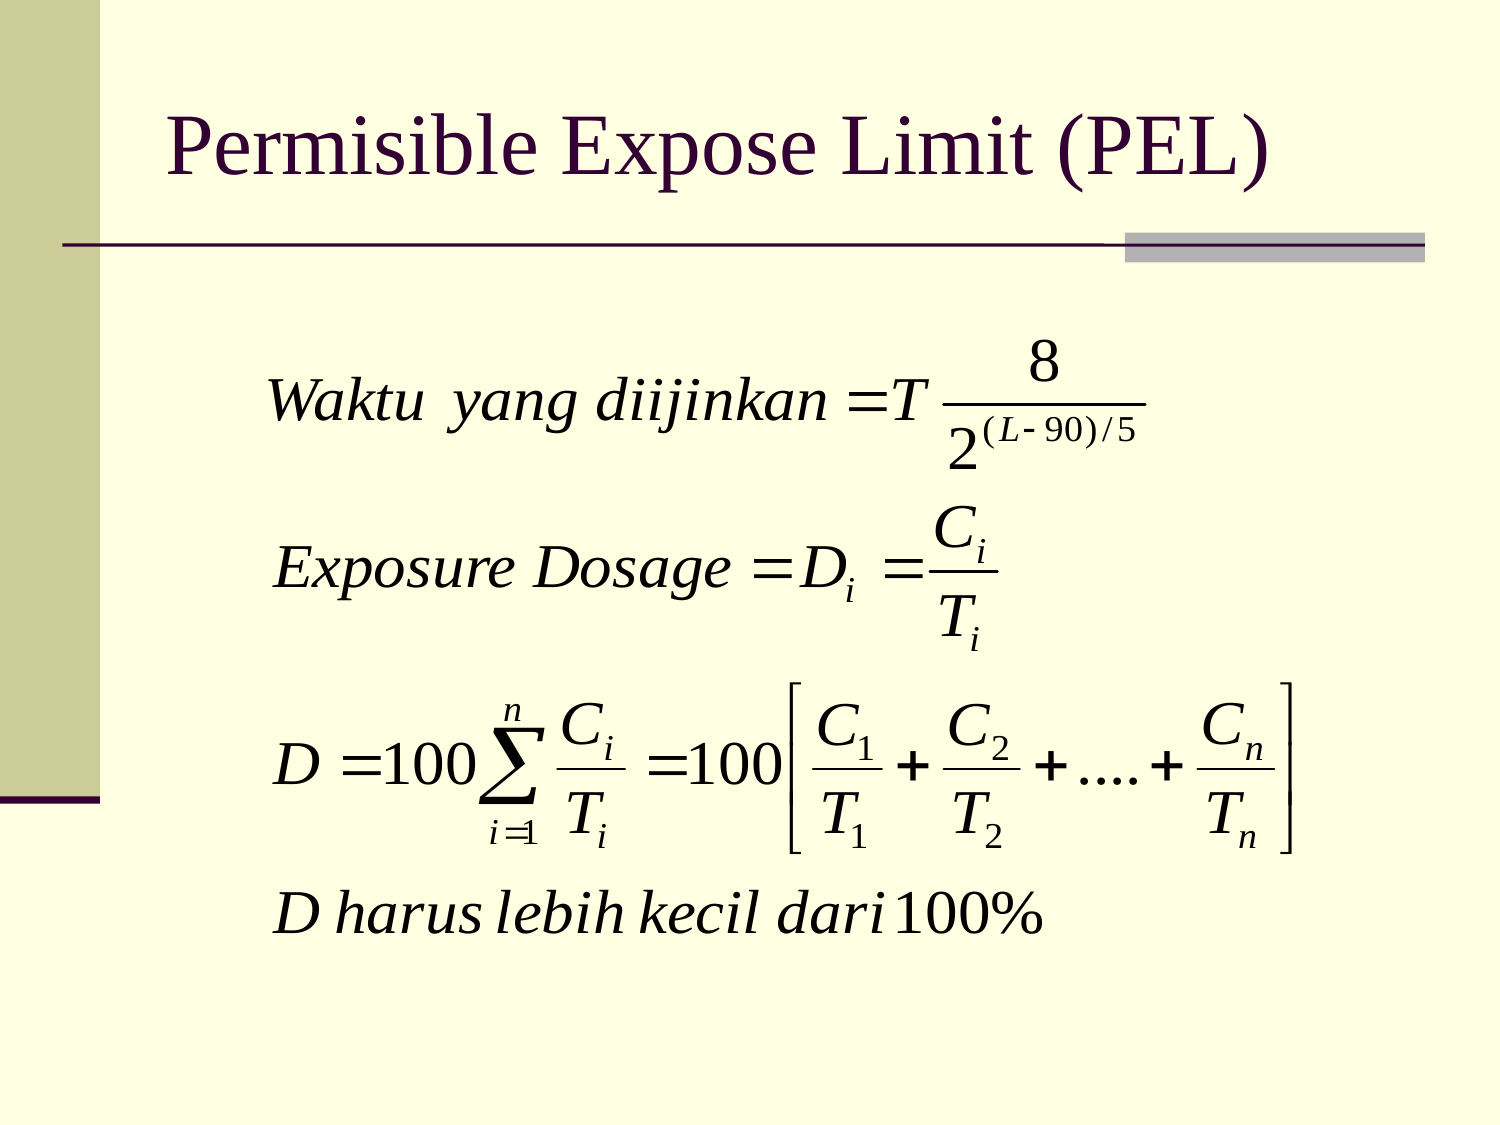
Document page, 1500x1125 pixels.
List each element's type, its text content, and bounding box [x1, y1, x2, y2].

title Permisible Expose Limit (PEL) [149, 45, 1426, 234]
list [260, 321, 1314, 946]
